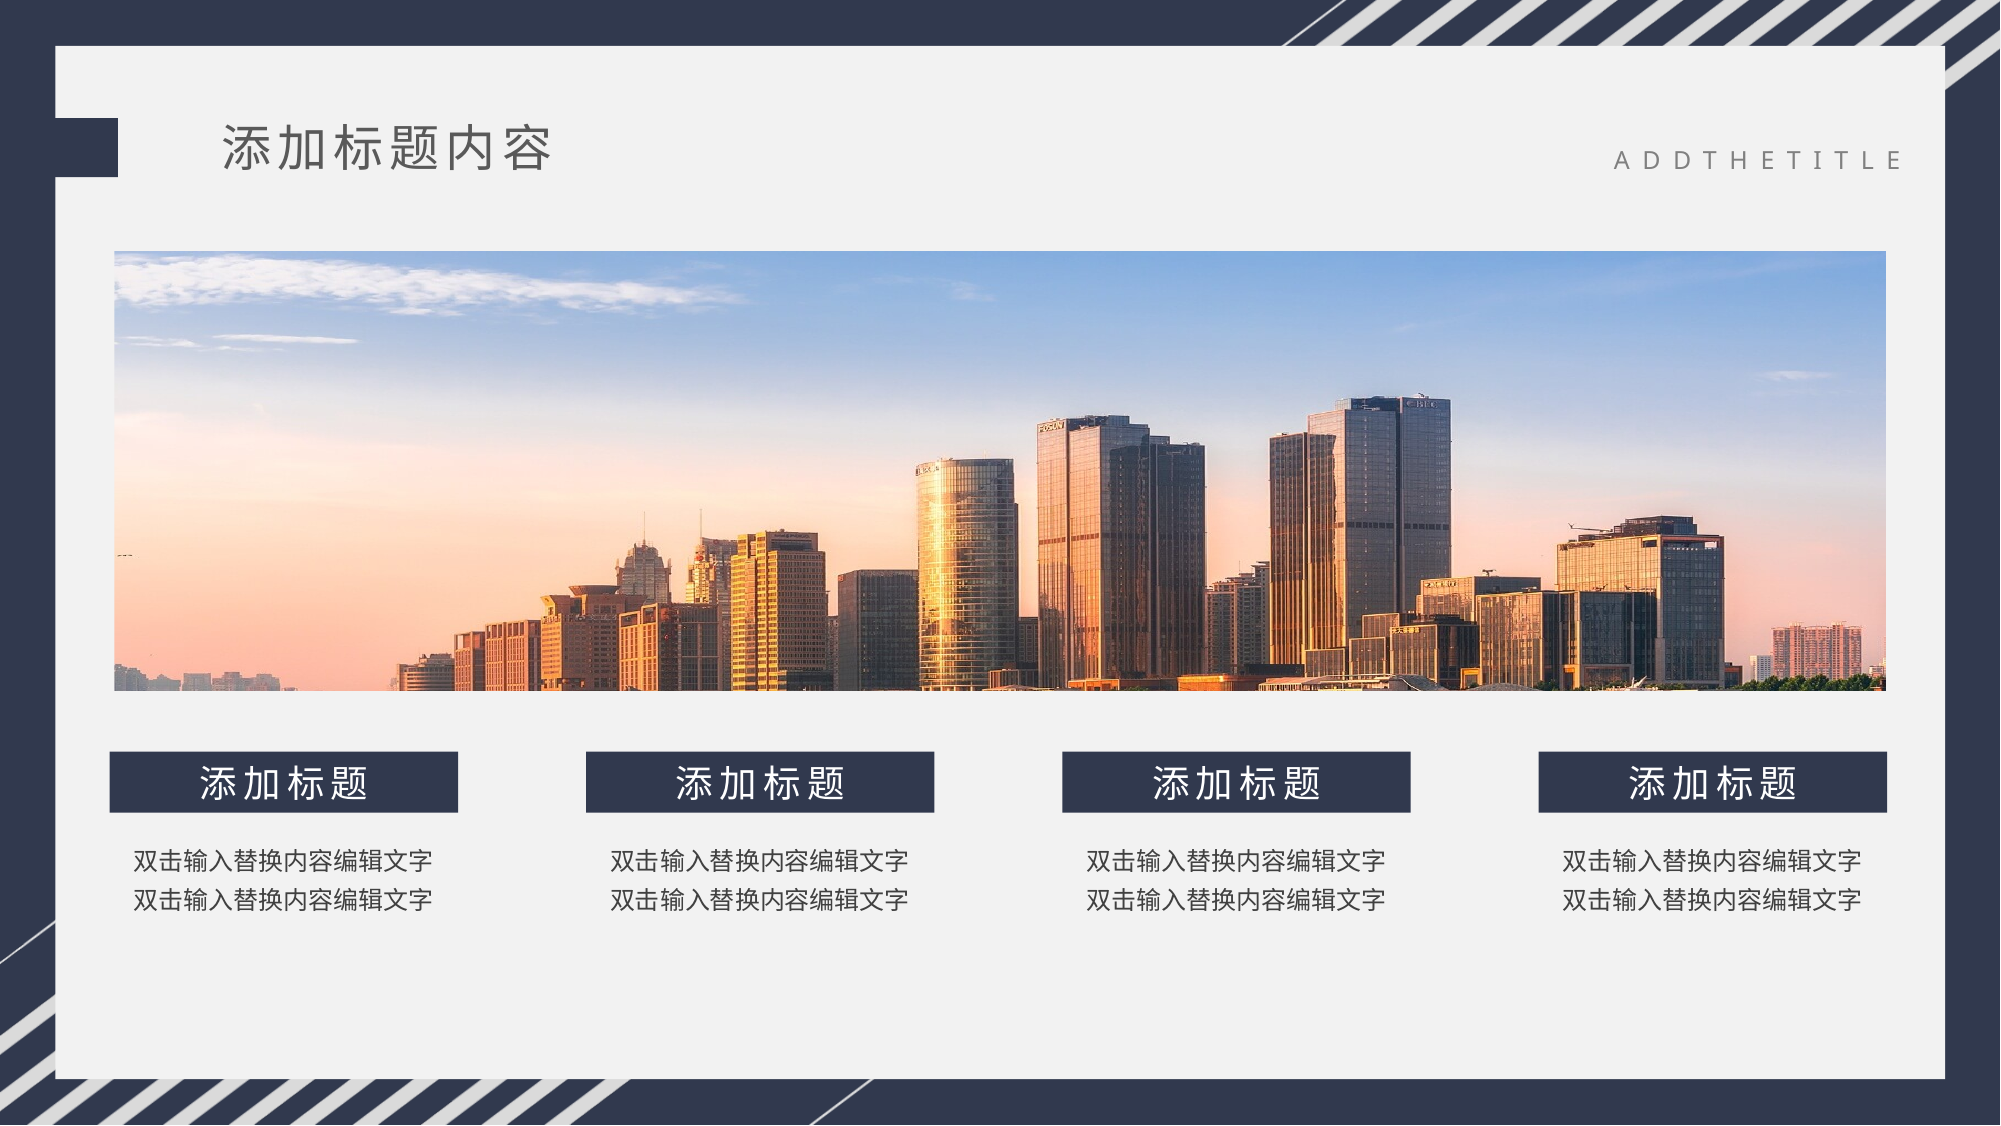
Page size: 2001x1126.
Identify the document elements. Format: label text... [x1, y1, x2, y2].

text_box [108, 251, 1889, 924]
text_box 添加标题内容 [206, 109, 737, 184]
picture [0, 0, 2001, 1125]
text_box ADDTHETITLE [1362, 137, 1916, 182]
